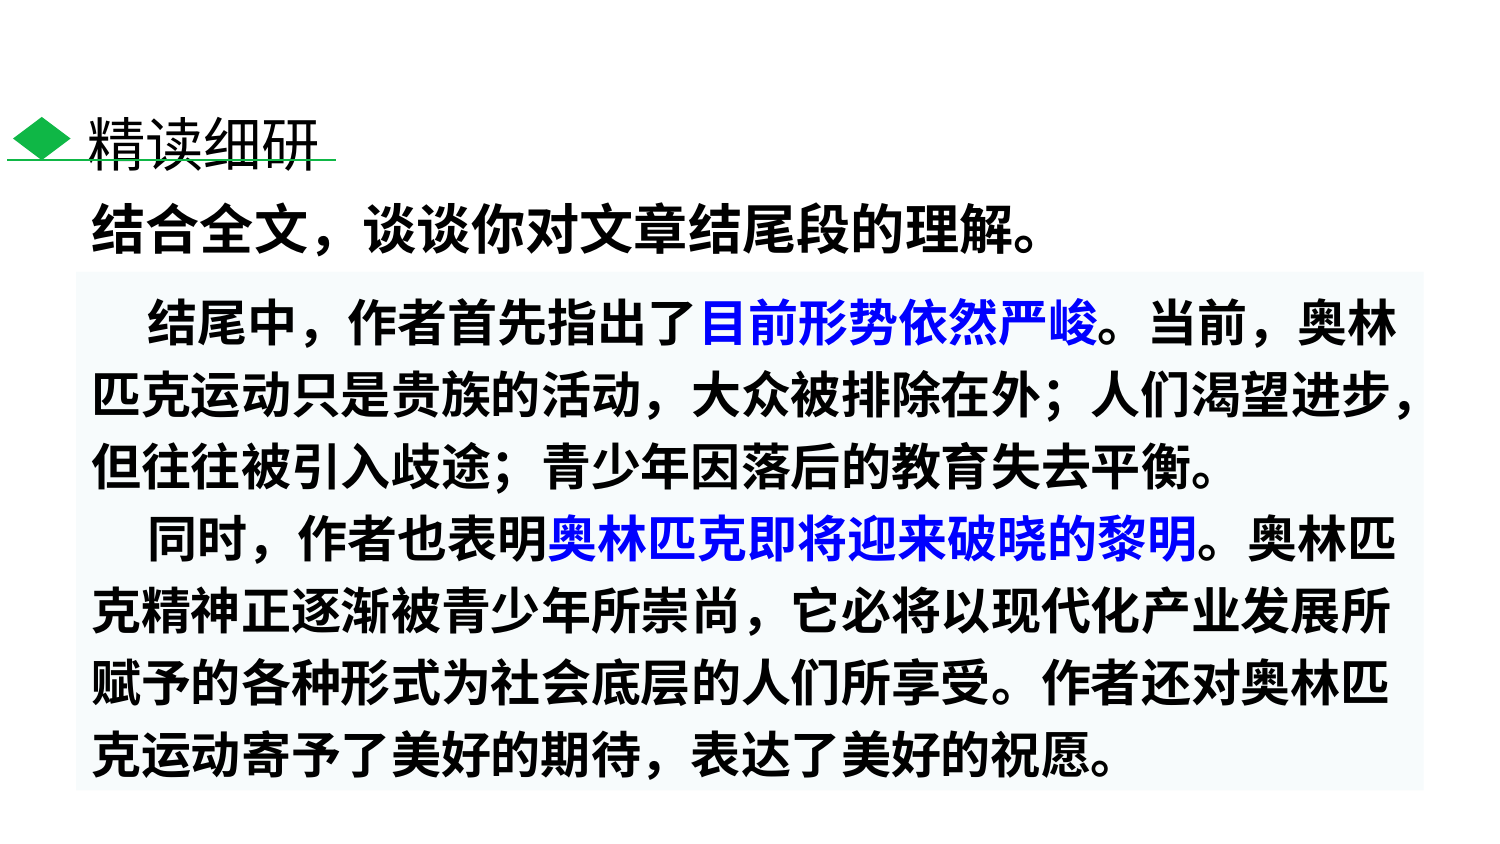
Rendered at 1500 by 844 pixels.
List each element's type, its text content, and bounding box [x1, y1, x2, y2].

text_box 结合全文，谈谈你对文章结尾段的理解。 [76, 168, 1167, 268]
text_box 结尾中，作者首先指出了目前形势依然严峻。当前，奥林匹克运动只是贵族的活动，大众被排除在外；人们渴望进步，但往往被引入歧途；青少年因落后的教育失去平衡。 同时，作者也表明奥林匹克即将迎来破晓的黎明。奥林匹克精神正逐渐被青少年所崇尚，它必将以现代化产业发展所赋予的各种形式为社会底层的人们所享受。作者还对奥林匹克运动寄予了美好的期待，表达了美好的祝愿。 [76, 271, 1424, 791]
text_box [7, 100, 337, 187]
